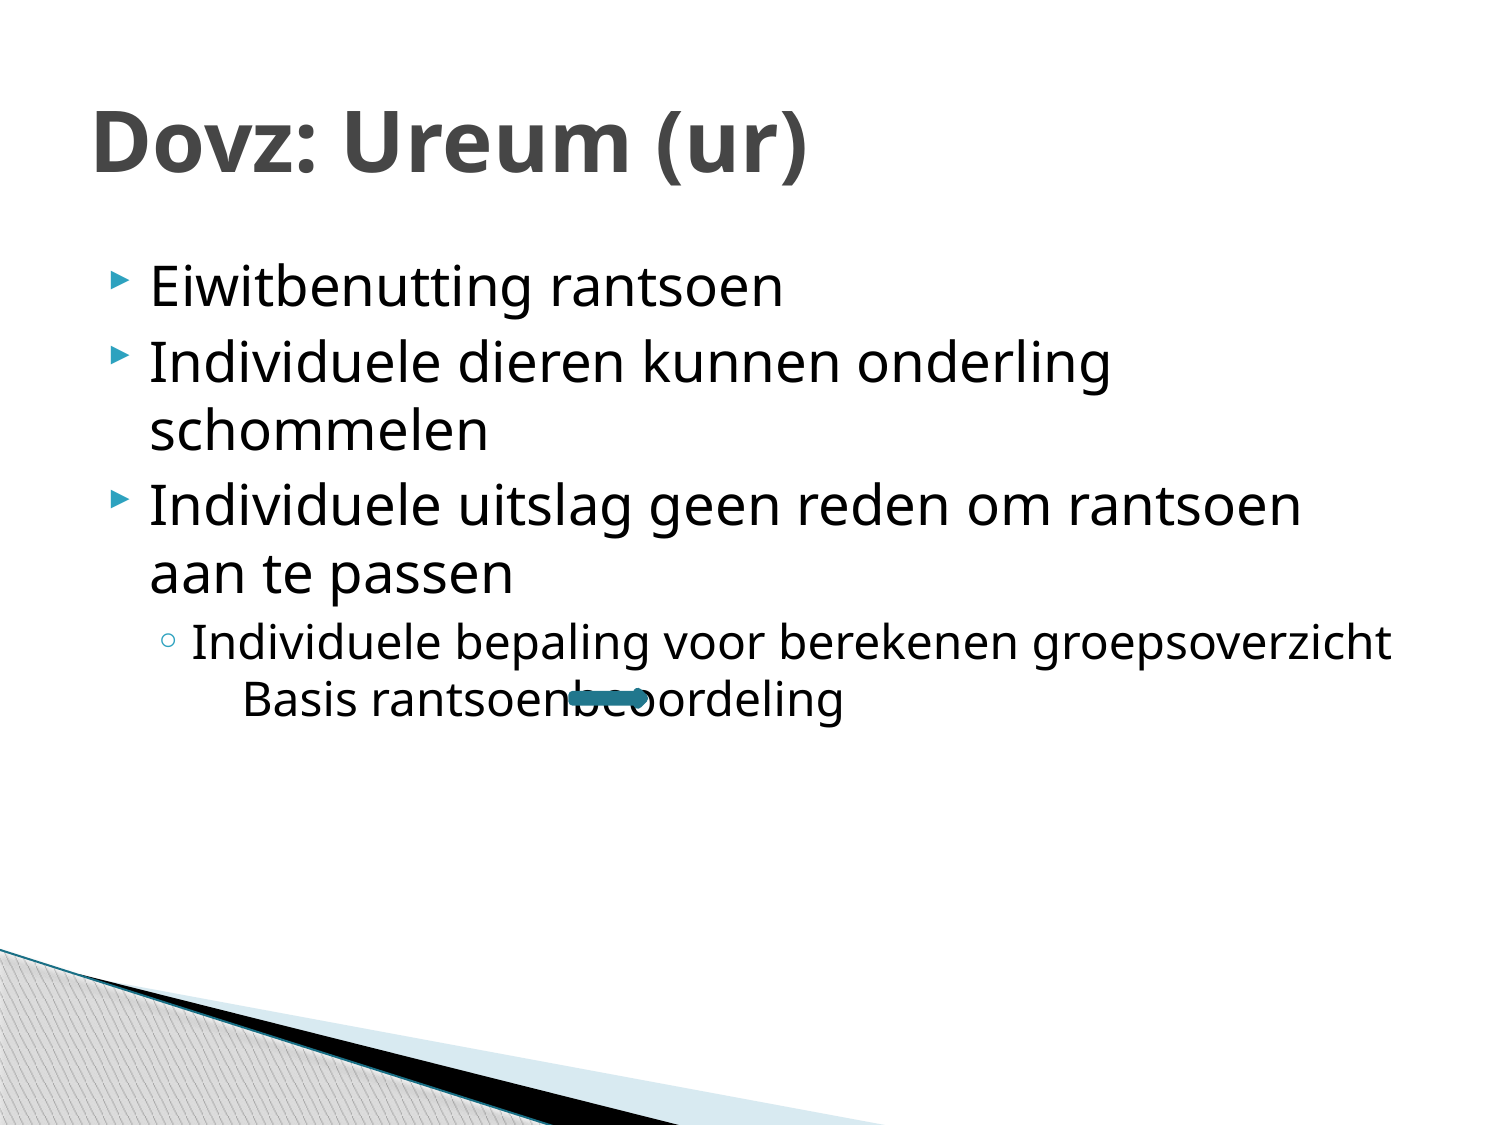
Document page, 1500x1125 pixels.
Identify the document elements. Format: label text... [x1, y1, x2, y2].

list Eiwitbenutting rantsoen Individuele dieren kunnen onderling schommelen Individuele uitslag geen reden om rantsoen aan te passen Individuele bepaling voor berekenen groepsoverzicht Basis rantsoenbeoordeling [75, 243, 1425, 986]
title Dovz: Ureum (ur) [75, 45, 1425, 233]
text_box [568, 687, 649, 709]
